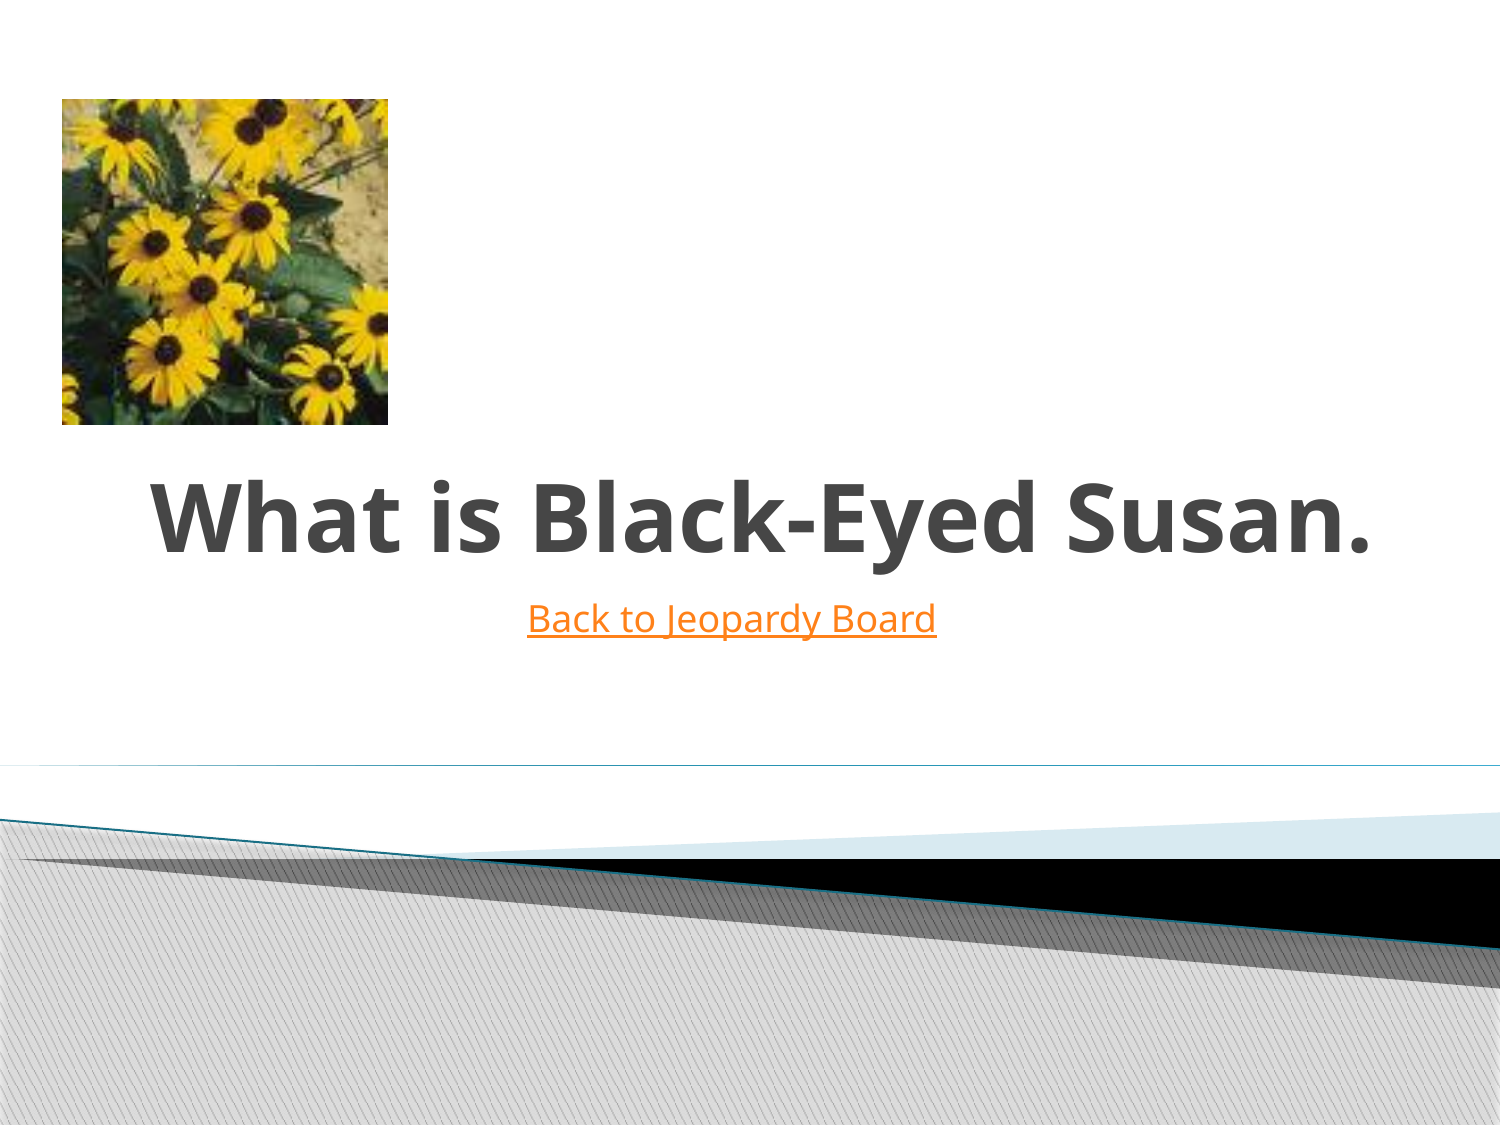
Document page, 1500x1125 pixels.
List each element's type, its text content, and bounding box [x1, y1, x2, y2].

picture [62, 99, 388, 426]
text_box Back to Jeopardy Board [512, 587, 963, 654]
picture [5, 859, 1500, 989]
title What is Black-Eyed Susan. [125, 337, 1400, 579]
